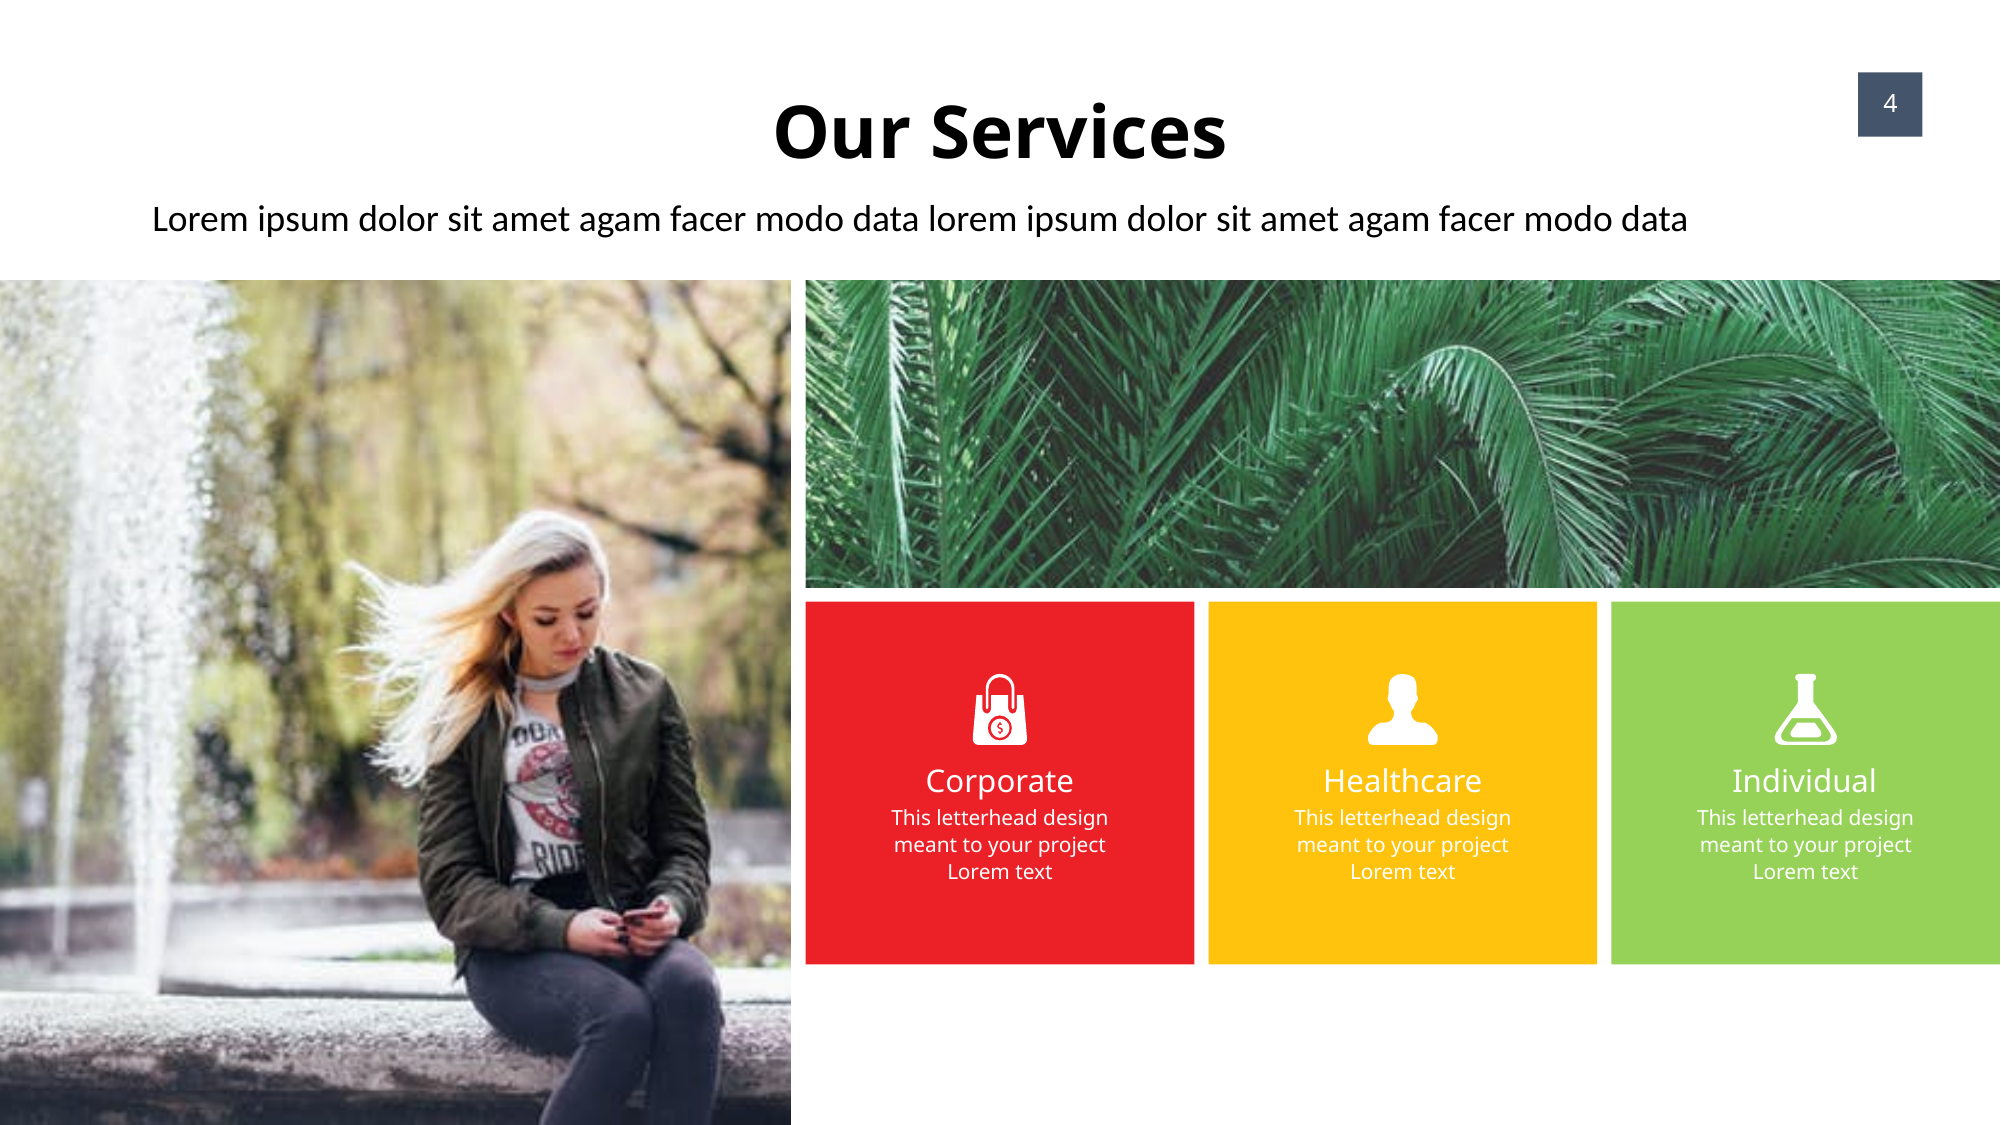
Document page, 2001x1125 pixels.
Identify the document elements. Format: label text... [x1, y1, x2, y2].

text_box Healthcare [1293, 753, 1513, 794]
text_box [805, 601, 1195, 965]
slide_number 4 [1863, 78, 1927, 130]
picture [0, 280, 791, 1125]
text_box [1774, 673, 1837, 745]
text_box This letterhead design meant to your project Lorem text [1677, 794, 1935, 891]
picture [805, 280, 2000, 588]
text_box This letterhead design meant to your project Lorem text [1271, 794, 1534, 891]
text_box [1207, 601, 1598, 965]
text_box Corporate [891, 753, 1109, 794]
text_box [1610, 601, 2000, 965]
text_box [1368, 674, 1438, 745]
text_box Individual [1698, 753, 1912, 794]
title Our Services [137, 78, 1863, 186]
subtitle Lorem ipsum dolor sit amet agam facer modo data lorem ipsum dolor sit amet agam facer modo data [137, 186, 1863, 227]
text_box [972, 673, 1028, 745]
text_box This letterhead design meant to your project Lorem text [870, 794, 1130, 891]
